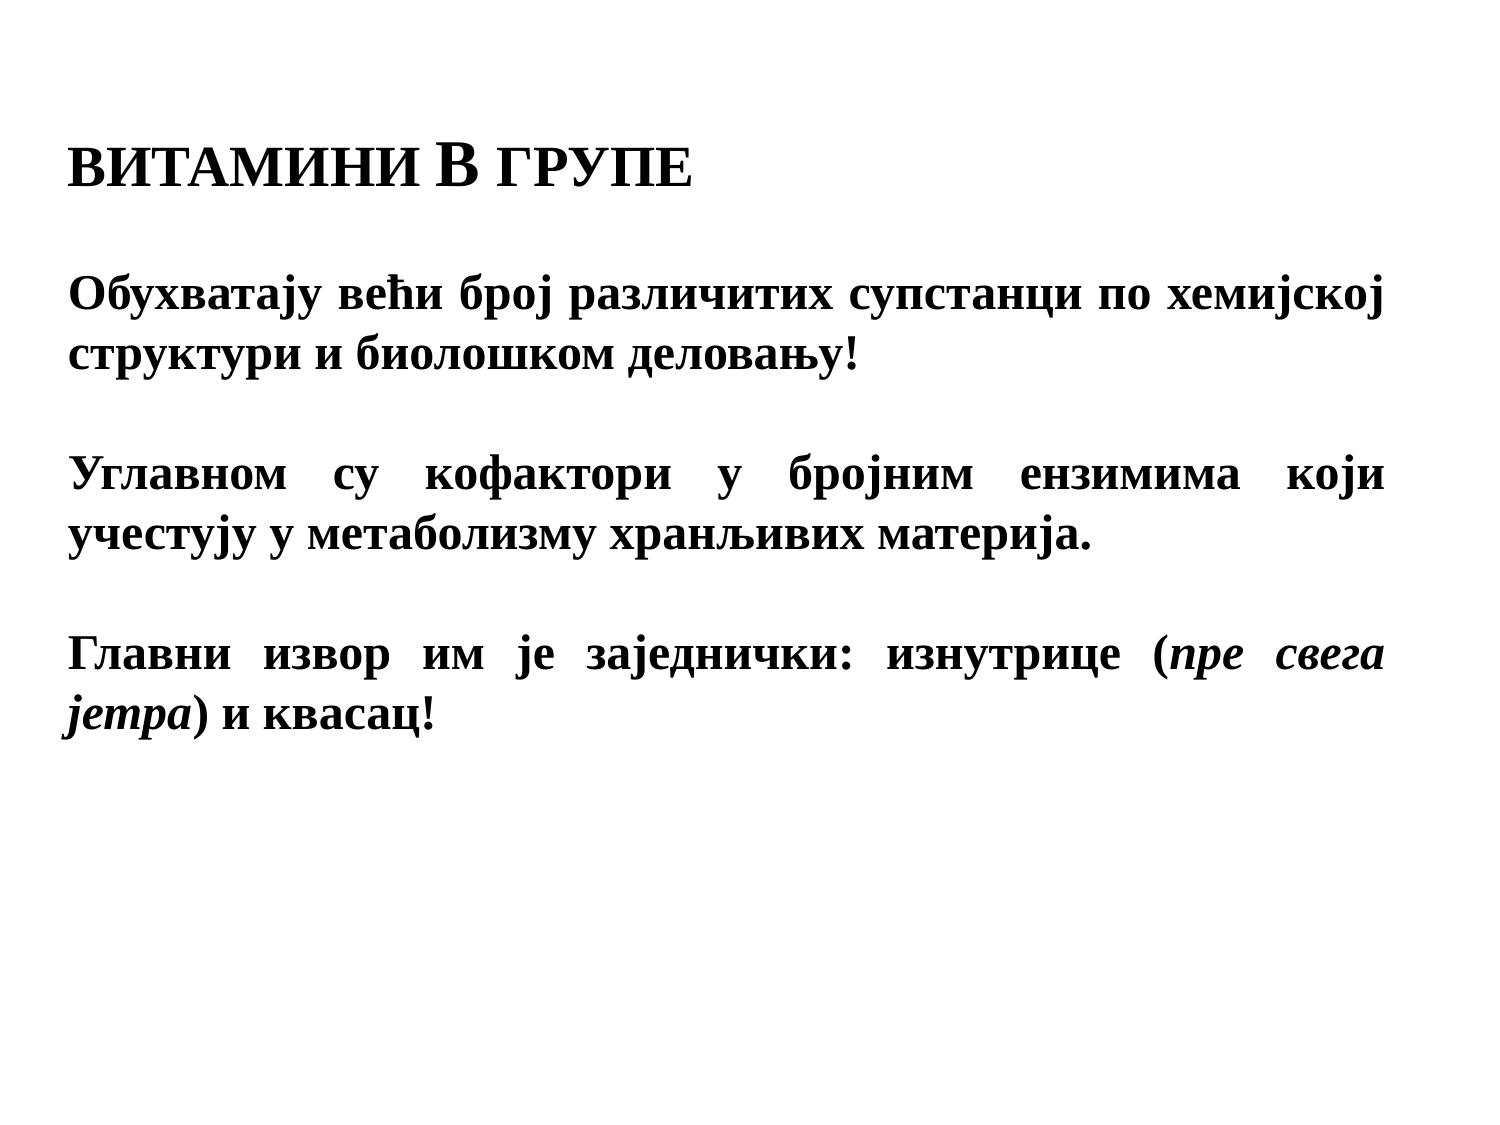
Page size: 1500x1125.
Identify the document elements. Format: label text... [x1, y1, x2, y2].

text_box ВИТАМИНИ B ГРУПЕ Обухватају већи број различитих супстанци по хемијској структури и биолошком деловању! Углавном су кофактори у бројним ензимима који учестују у метаболизму хранљивих материја. Главни извор им је заједнички: изнутрице (пре свега јетра) и квасац! [53, 112, 1400, 808]
